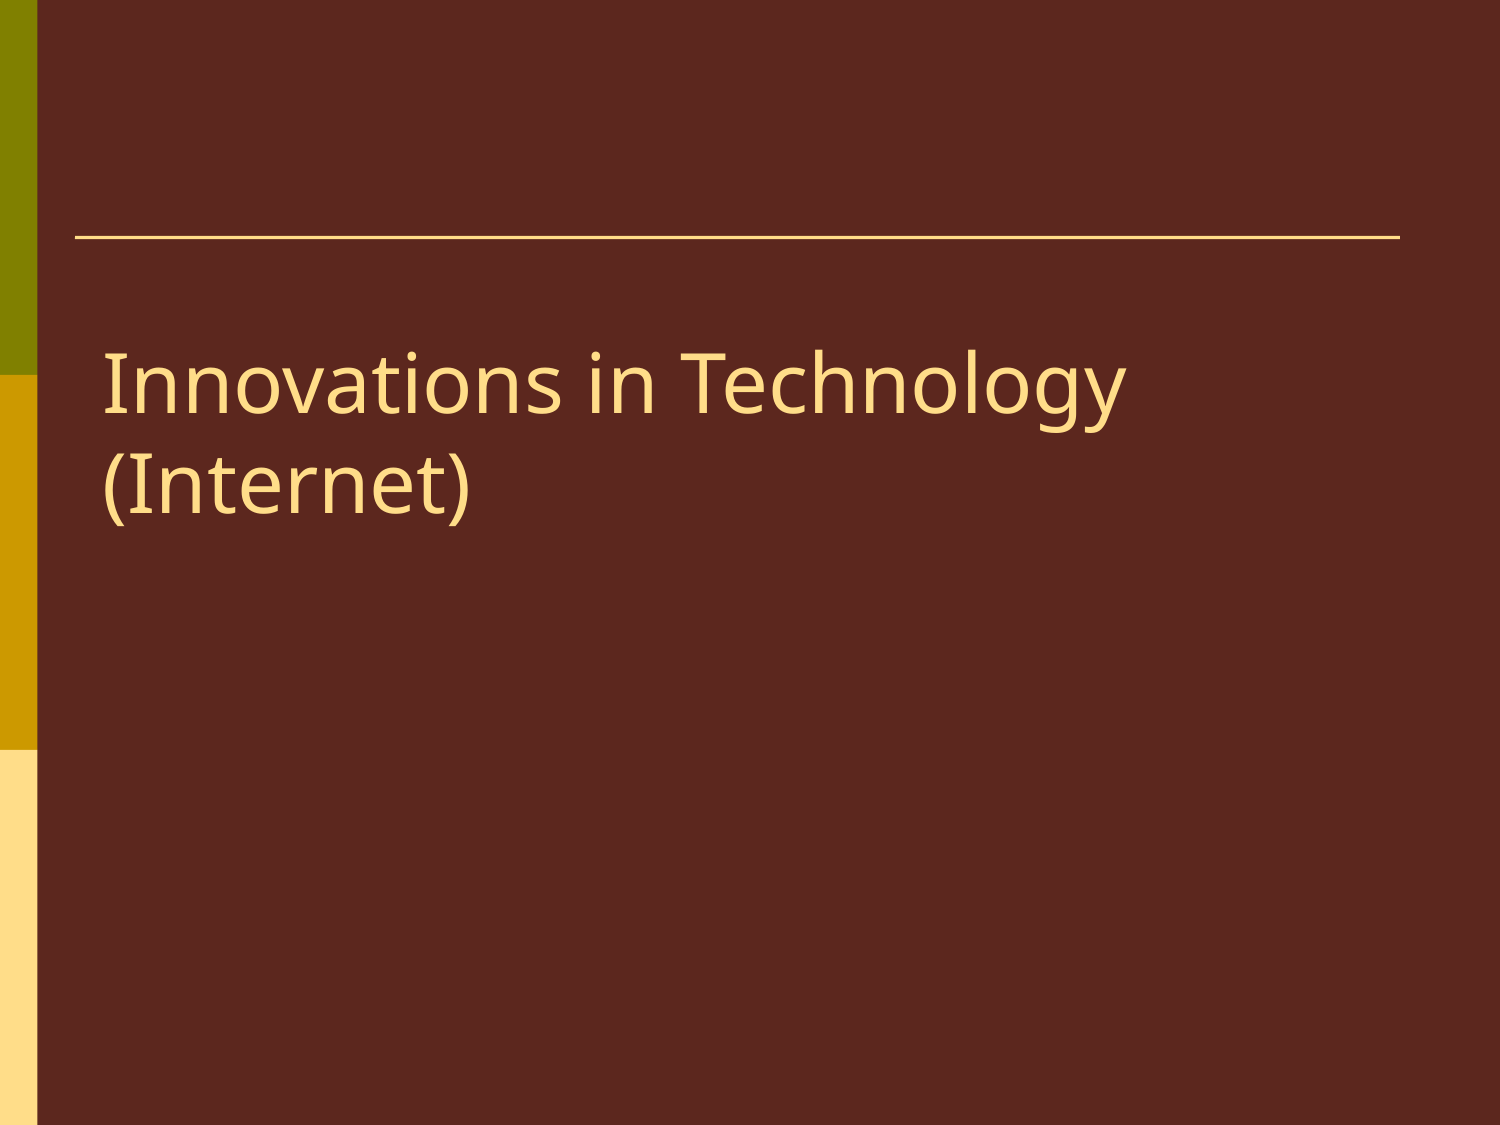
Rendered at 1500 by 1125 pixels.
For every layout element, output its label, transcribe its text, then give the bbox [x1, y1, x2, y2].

title Innovations in Technology (Internet) [87, 350, 1438, 538]
